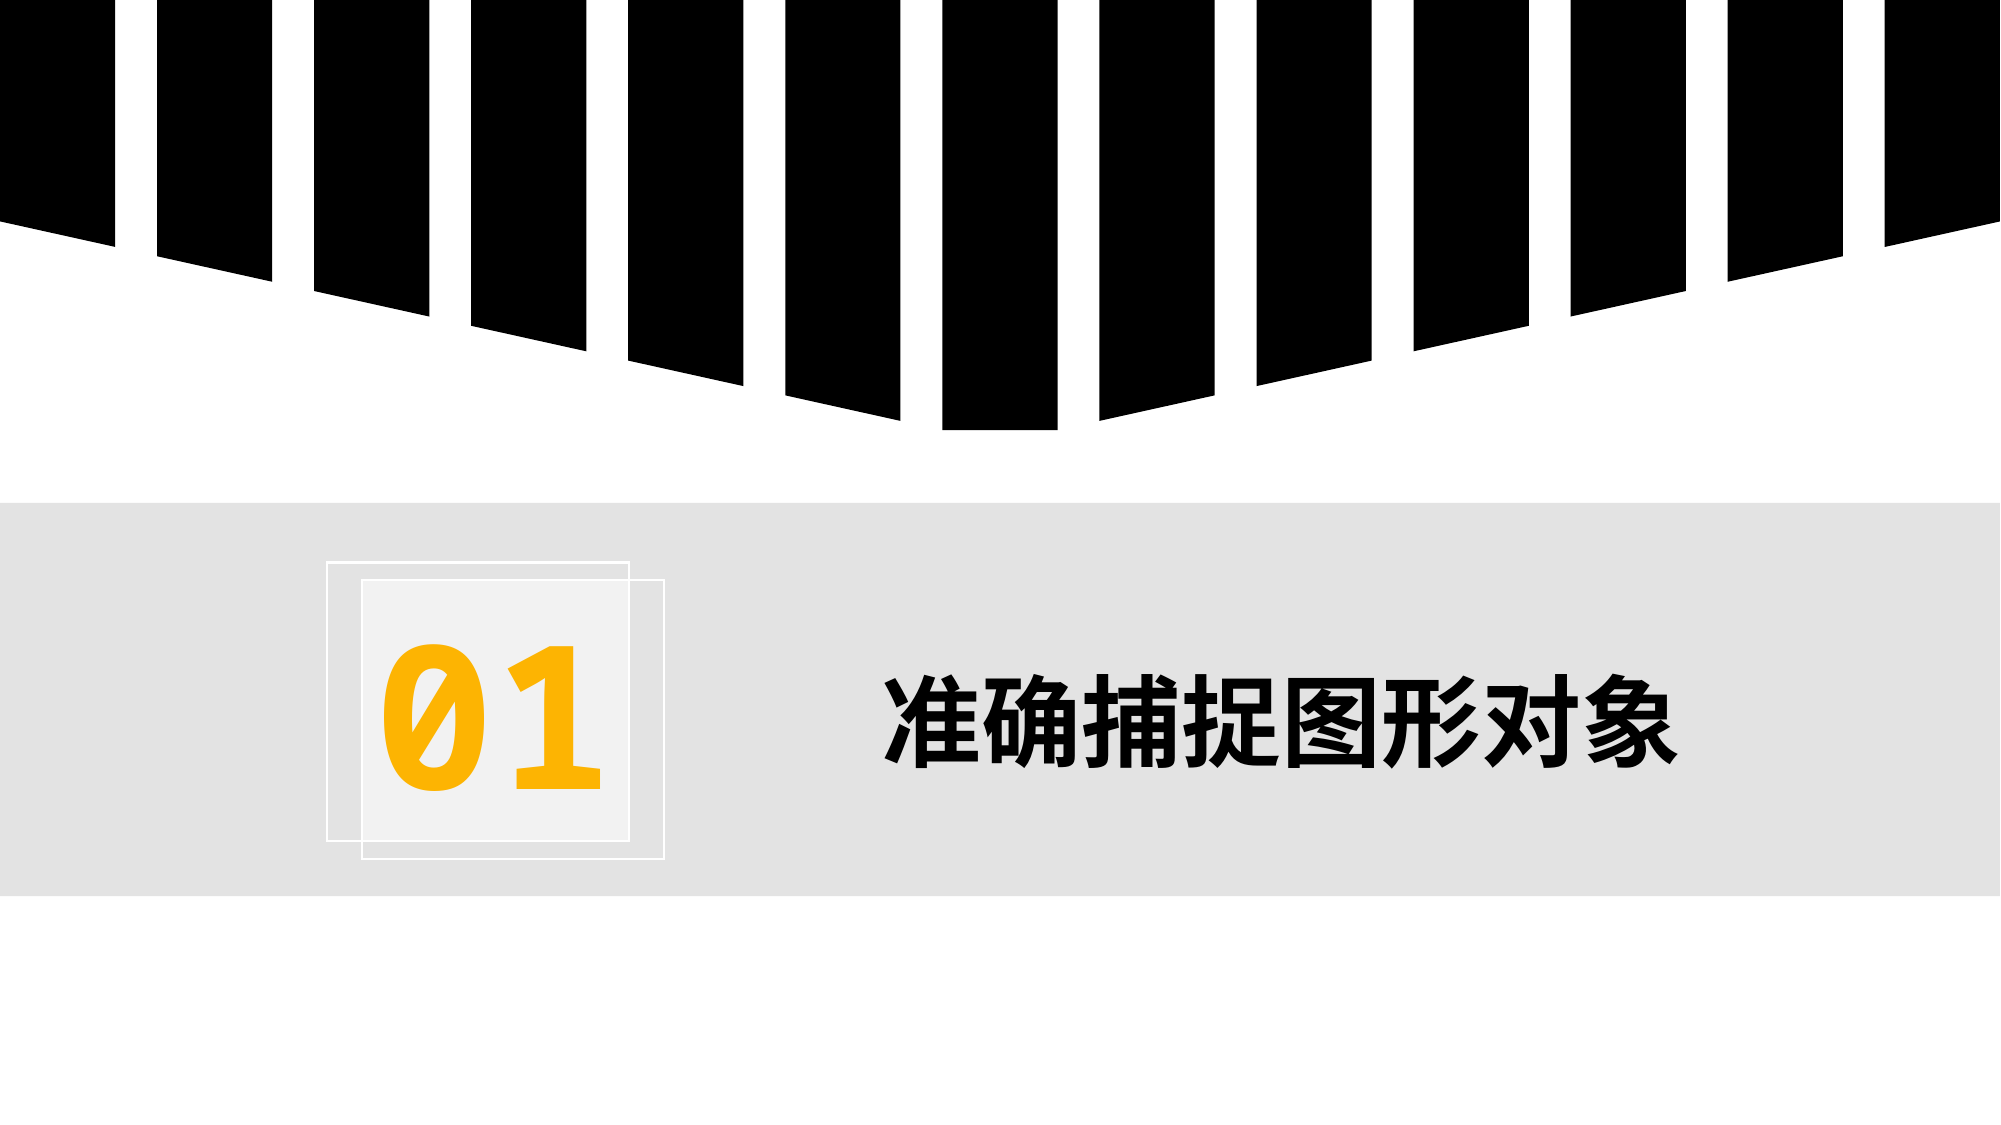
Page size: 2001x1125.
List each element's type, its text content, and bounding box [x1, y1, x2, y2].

text_box 准确捕捉图形对象 [867, 651, 1697, 787]
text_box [326, 562, 665, 860]
